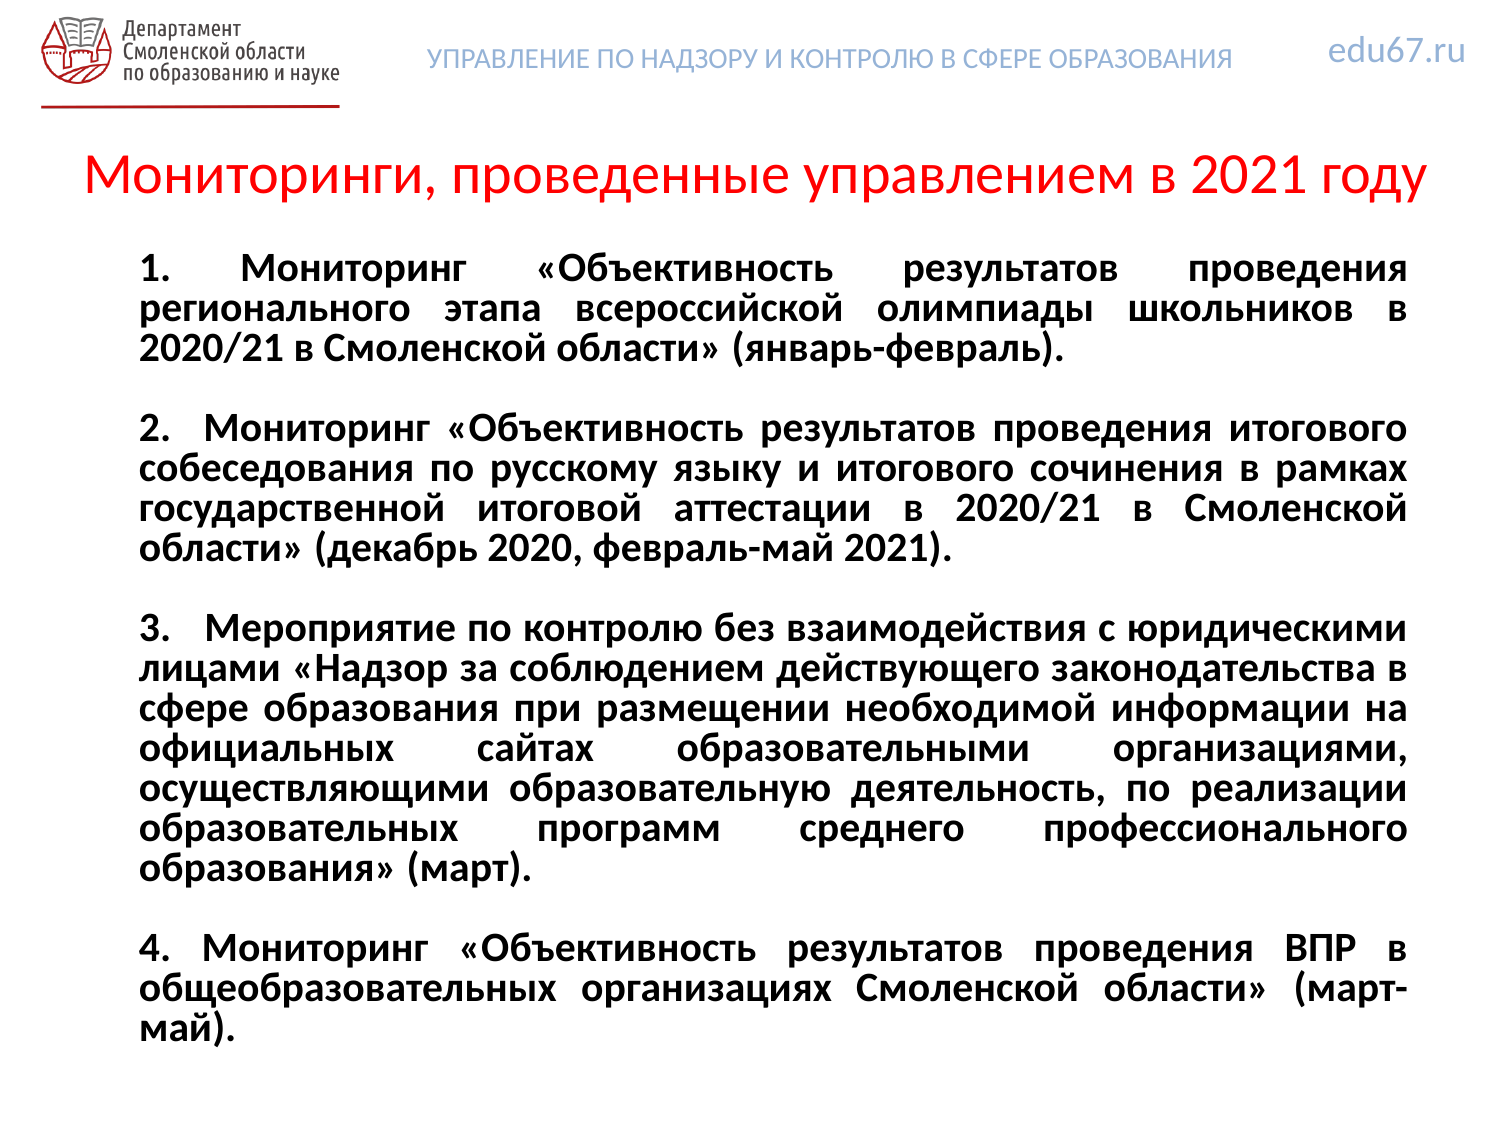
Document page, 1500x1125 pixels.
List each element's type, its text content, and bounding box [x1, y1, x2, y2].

text_box edu67.ru [1313, 17, 1482, 78]
text_box Мониторинги, проведенные управлением в 2021 году [41, 127, 1471, 213]
text_box УПРАВЛЕНИЕ ПО НАДЗОРУ И КОНТРОЛЮ В СФЕРЕ ОБРАЗОВАНИЯ [385, 32, 1275, 82]
picture [36, 14, 349, 123]
text_box 1. Мониторинг «Объективность результатов проведения регионального этапа всероссийской олимпиады школьников в 2020/21 в Смоленской области» (январь-февраль). 2. Мониторинг «Объективность результатов проведения итогового собеседования по русскому языку и итогового сочинения в рамках государственной итоговой аттестации в 2020/21 в Смоленской области» (декабрь 2020, февраль-май 2021). 3. Мероприятие по контролю без взаимодействия с юридическими лицами «Надзор за соблюдением действующего законодательства в сфере образования при размещении необходимой информации на официальных сайтах образовательными организациями, осуществляющими образовательную деятельность, по реализации образовательных программ среднего профессионального образования» (март). 4. Мониторинг «Объективность результатов проведения ВПР в общеобразовательных организациях Смоленской области» (март-май). [123, 242, 1424, 1057]
